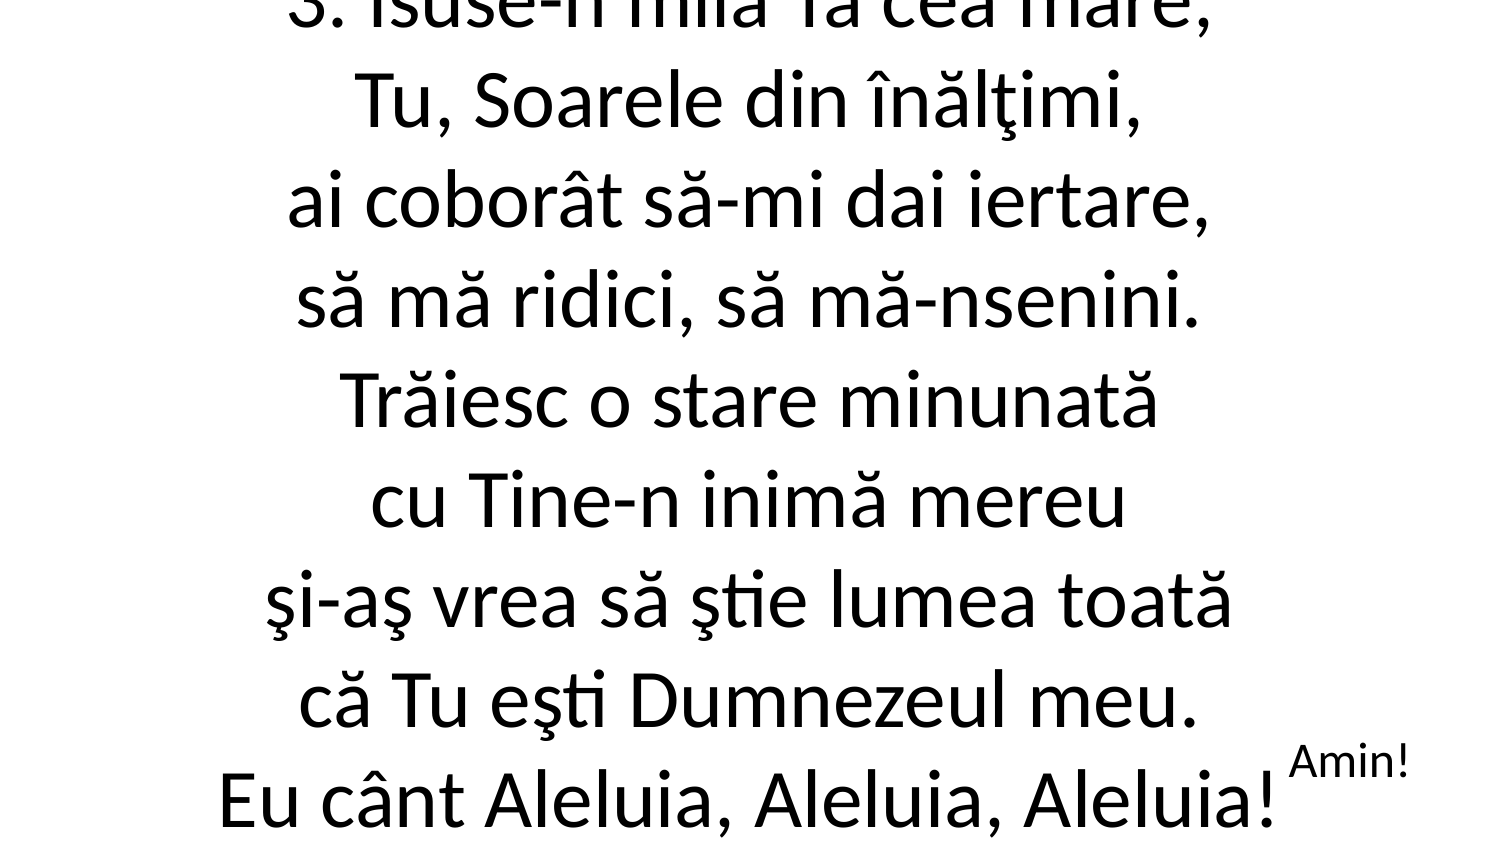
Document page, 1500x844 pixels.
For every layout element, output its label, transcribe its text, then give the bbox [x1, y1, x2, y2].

text_box Amin! [1273, 674, 1427, 795]
text_box 3. Isuse-n mila Ta cea mare, Tu, Soarele din înălţimi, ai coborât să-mi dai iertare, să mă ridici, să mă-nsenini. Trăiesc o stare minunată cu Tine-n inimă mereu şi-aş vrea să ştie lumea toată că Tu eşti Dumnezeul meu. Eu cânt Aleluia, Aleluia, Aleluia! Eu cânt Aleluia, Aleluia, Aleluia! [202, 0, 1298, 844]
